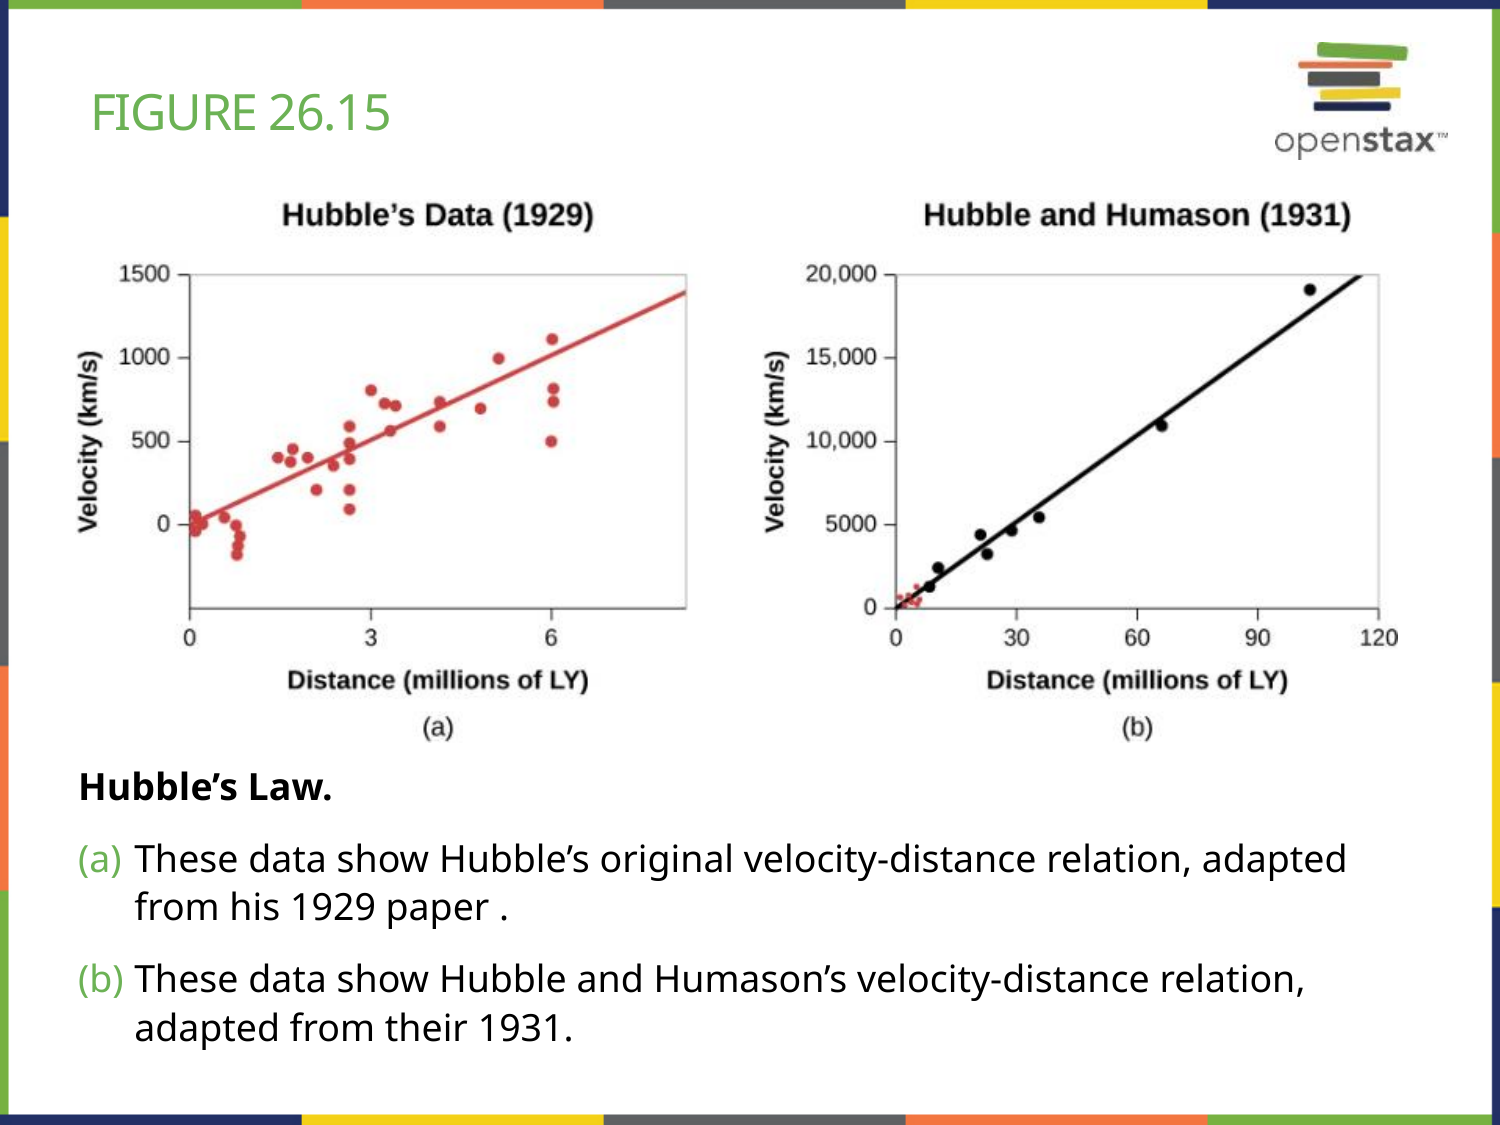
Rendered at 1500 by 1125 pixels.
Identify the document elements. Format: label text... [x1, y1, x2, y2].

list Hubble’s Law. These data show Hubble’s original velocity-distance relation, adapted from his 1929 paper . These data show Hubble and Humason’s velocity-distance relation, adapted from their 1931. [63, 752, 1386, 944]
title Figure 26.15 [75, 39, 1275, 148]
picture [0, 0, 1500, 1125]
